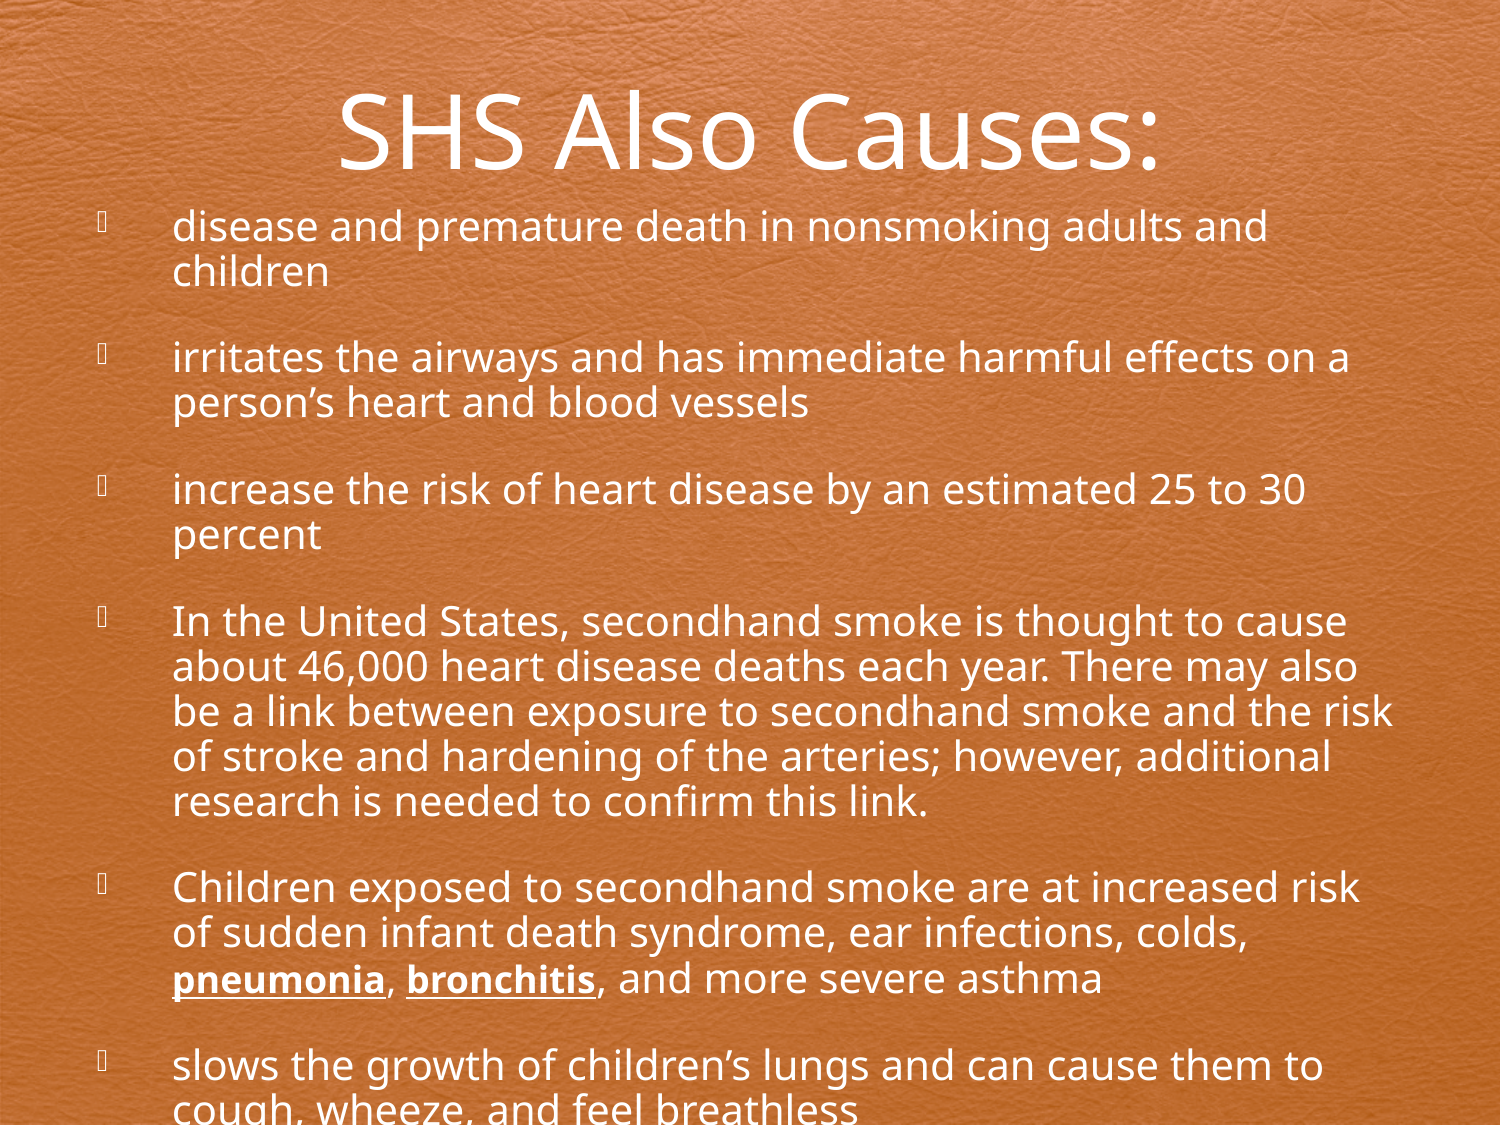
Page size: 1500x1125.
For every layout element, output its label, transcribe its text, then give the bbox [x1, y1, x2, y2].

title SHS Also Causes: [81, 15, 1419, 197]
list disease and premature death in nonsmoking adults and children irritates the airways and has immediate harmful effects on a person’s heart and blood vessels increase the risk of heart disease by an estimated 25 to 30 percent In the United States, secondhand smoke is thought to cause about 46,000 heart disease deaths each year. There may also be a link between exposure to secondhand smoke and the risk of stroke and hardening of the arteries; however, additional research is needed to confirm this link. Children exposed to secondhand smoke are at increased risk of sudden infant death syndrome, ear infections, colds, pneumonia, bronchitis, and more severe asthma slows the growth of children’s lungs and can cause them to cough, wheeze, and feel breathless [81, 197, 1419, 1091]
